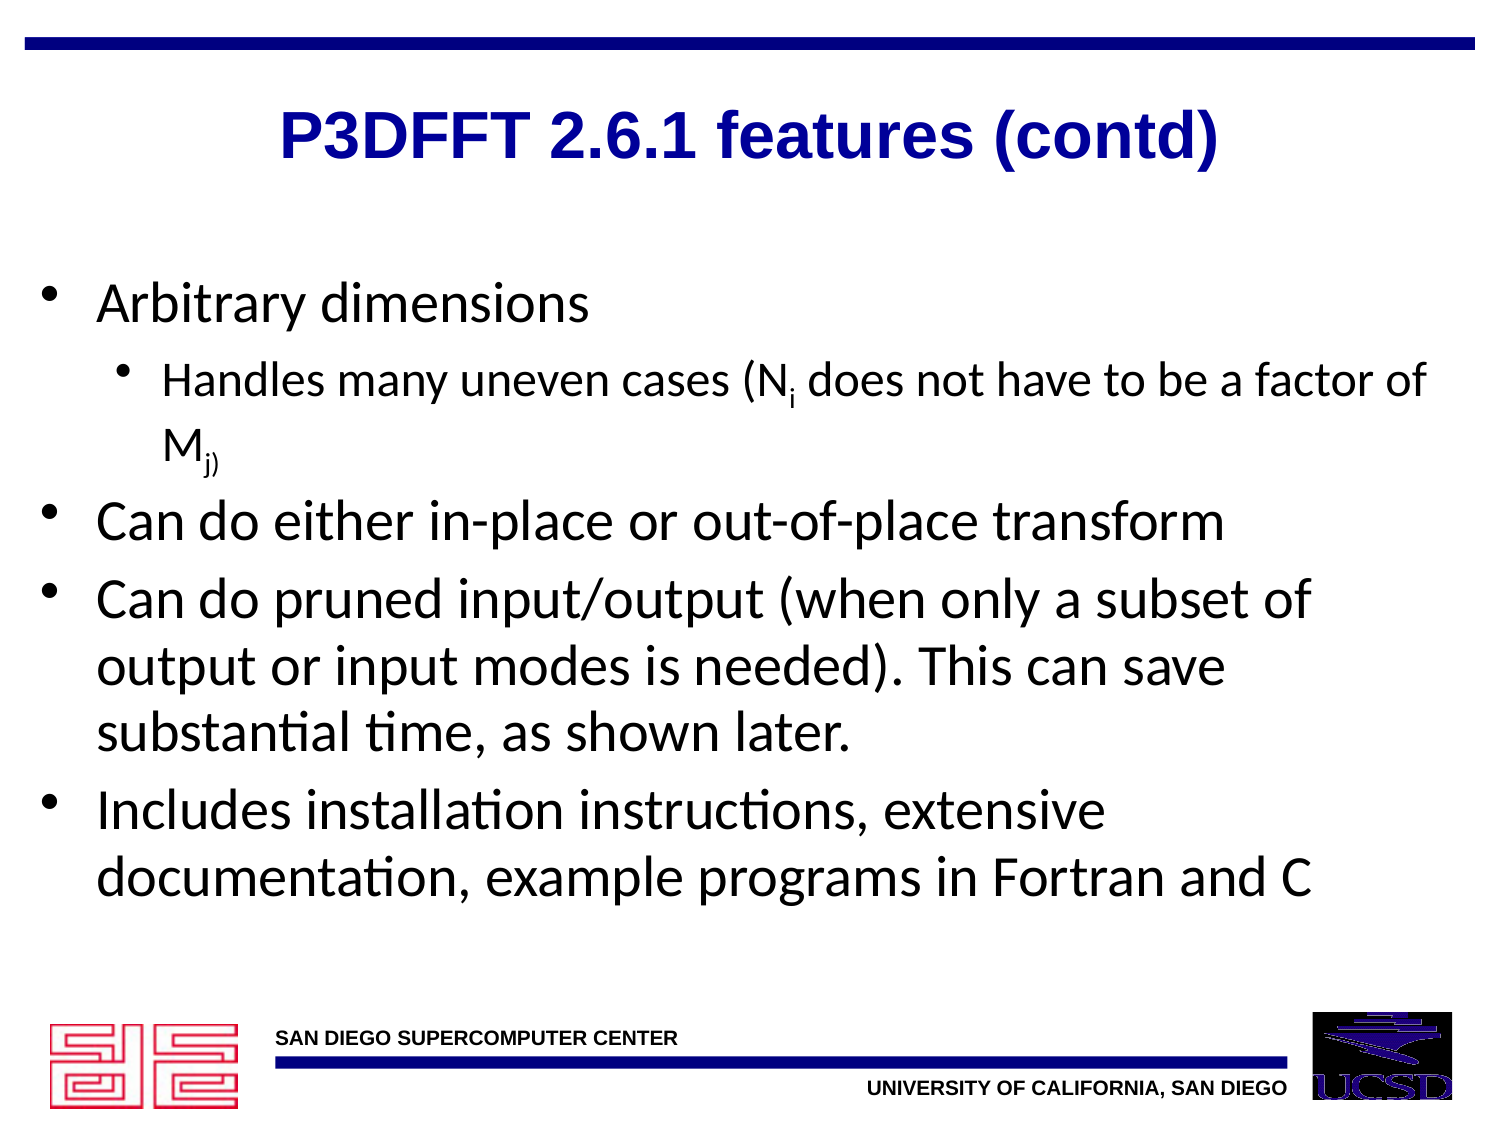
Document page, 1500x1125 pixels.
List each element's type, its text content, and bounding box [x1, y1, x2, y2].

picture [50, 1024, 238, 1109]
title P3DFFT 2.6.1 features (contd) [24, 49, 1476, 222]
list Arbitrary dimensions Handles many uneven cases (Ni does not have to be a factor of Mj) Can do either in-place or out-of-place transform Can do pruned input/output (when only a subset of output or input modes is needed). This can save substantial time, as shown later. Includes installation instructions, extensive documentation, example programs in Fortran and C [24, 261, 1476, 976]
